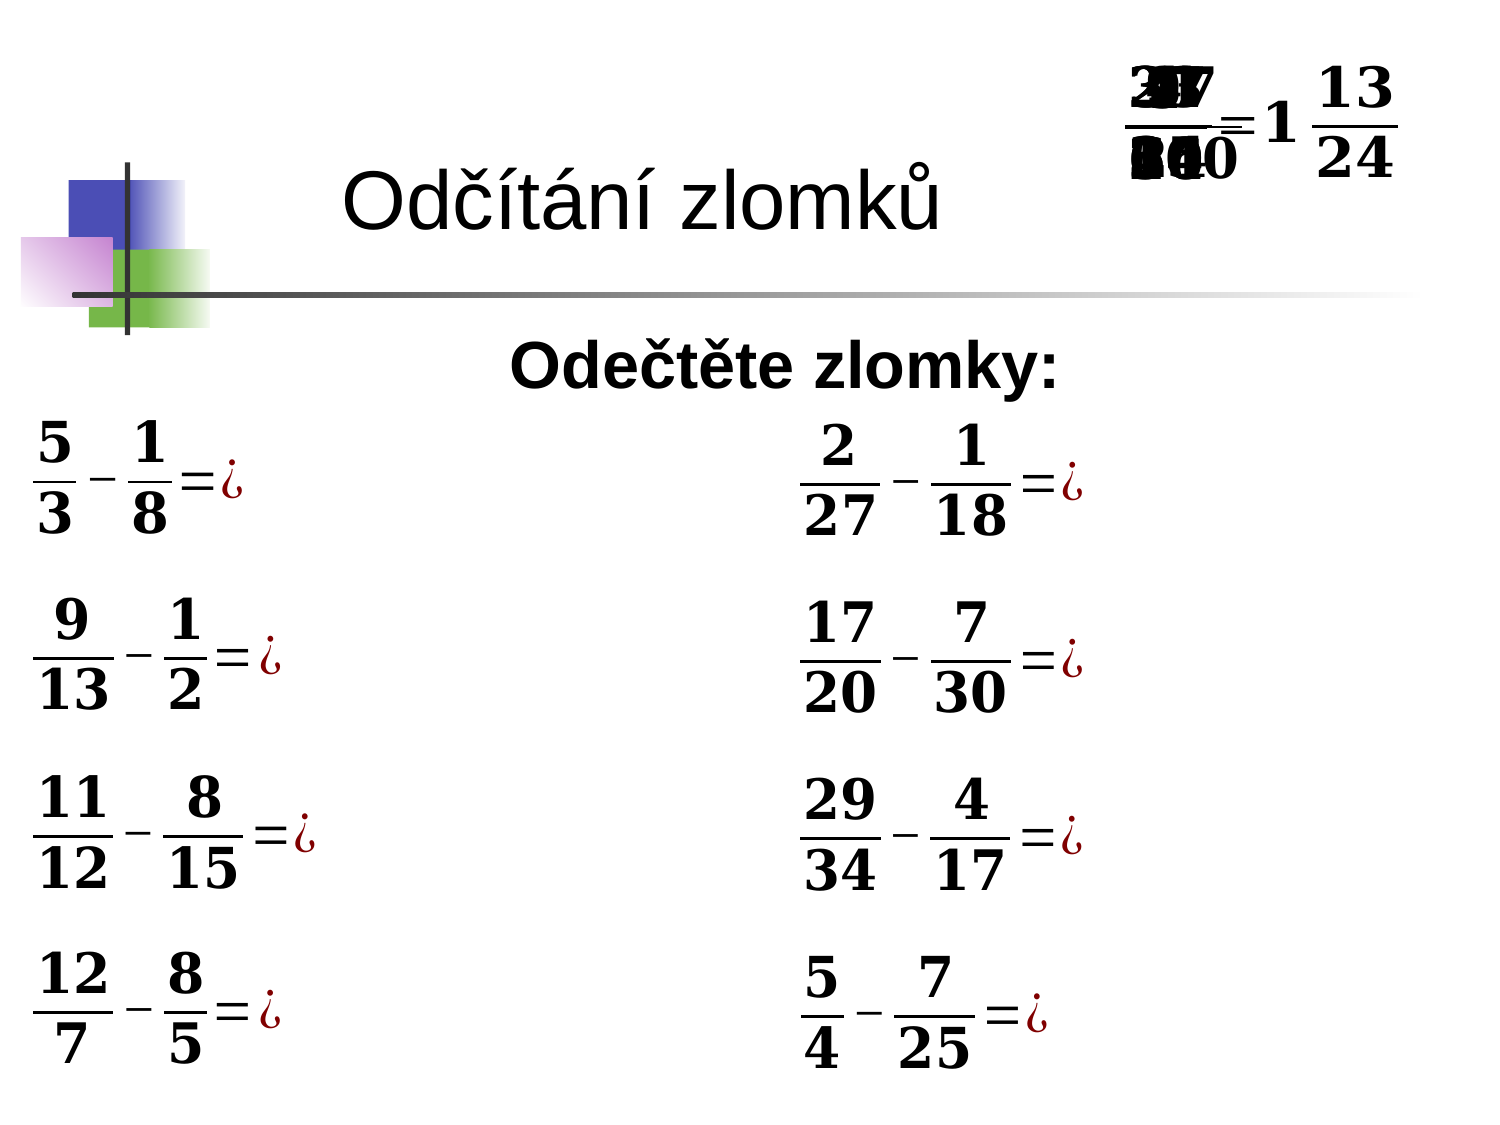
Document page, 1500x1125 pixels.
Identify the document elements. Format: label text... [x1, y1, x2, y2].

text_box Odčítání zlomků [155, 138, 1130, 254]
text_box Odečtěte zlomky: [76, 314, 1495, 409]
